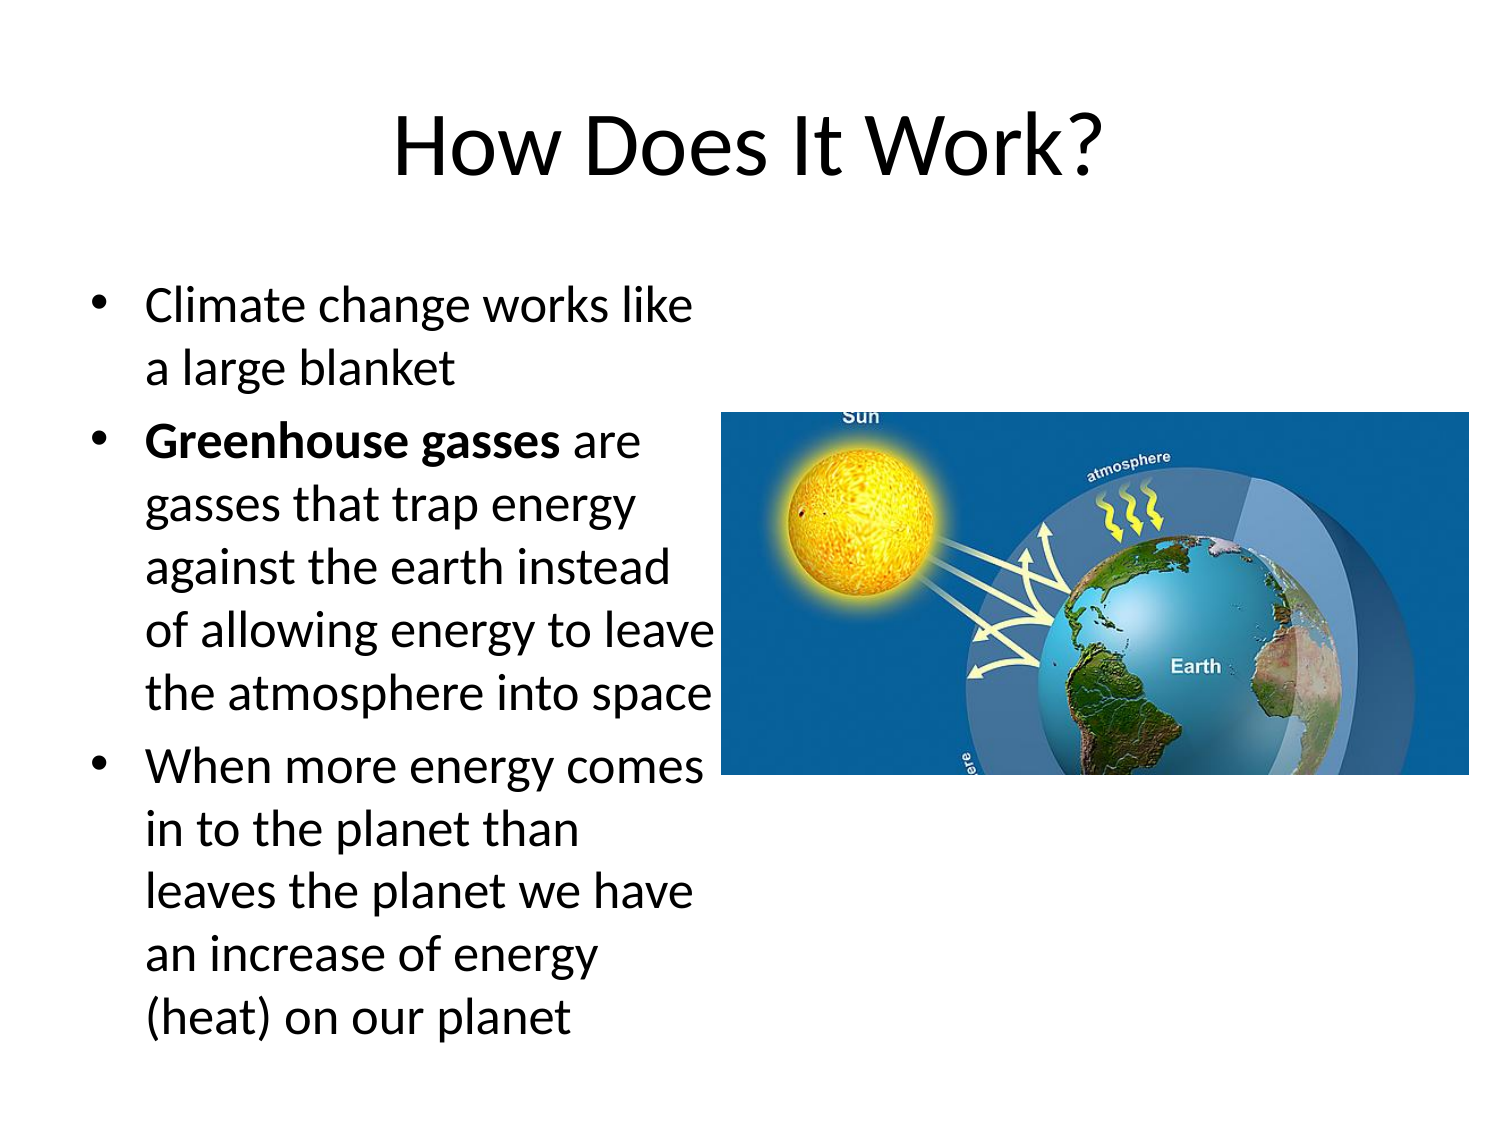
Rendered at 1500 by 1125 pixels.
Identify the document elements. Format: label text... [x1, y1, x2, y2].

list Climate change works like a large blanket Greenhouse gasses are gasses that trap energy against the earth instead of allowing energy to leave the atmosphere into space When more energy comes in to the planet than leaves the planet we have an increase of energy (heat) on our planet [75, 262, 738, 1075]
title How Does It Work? [75, 45, 1425, 233]
picture [720, 412, 1469, 776]
